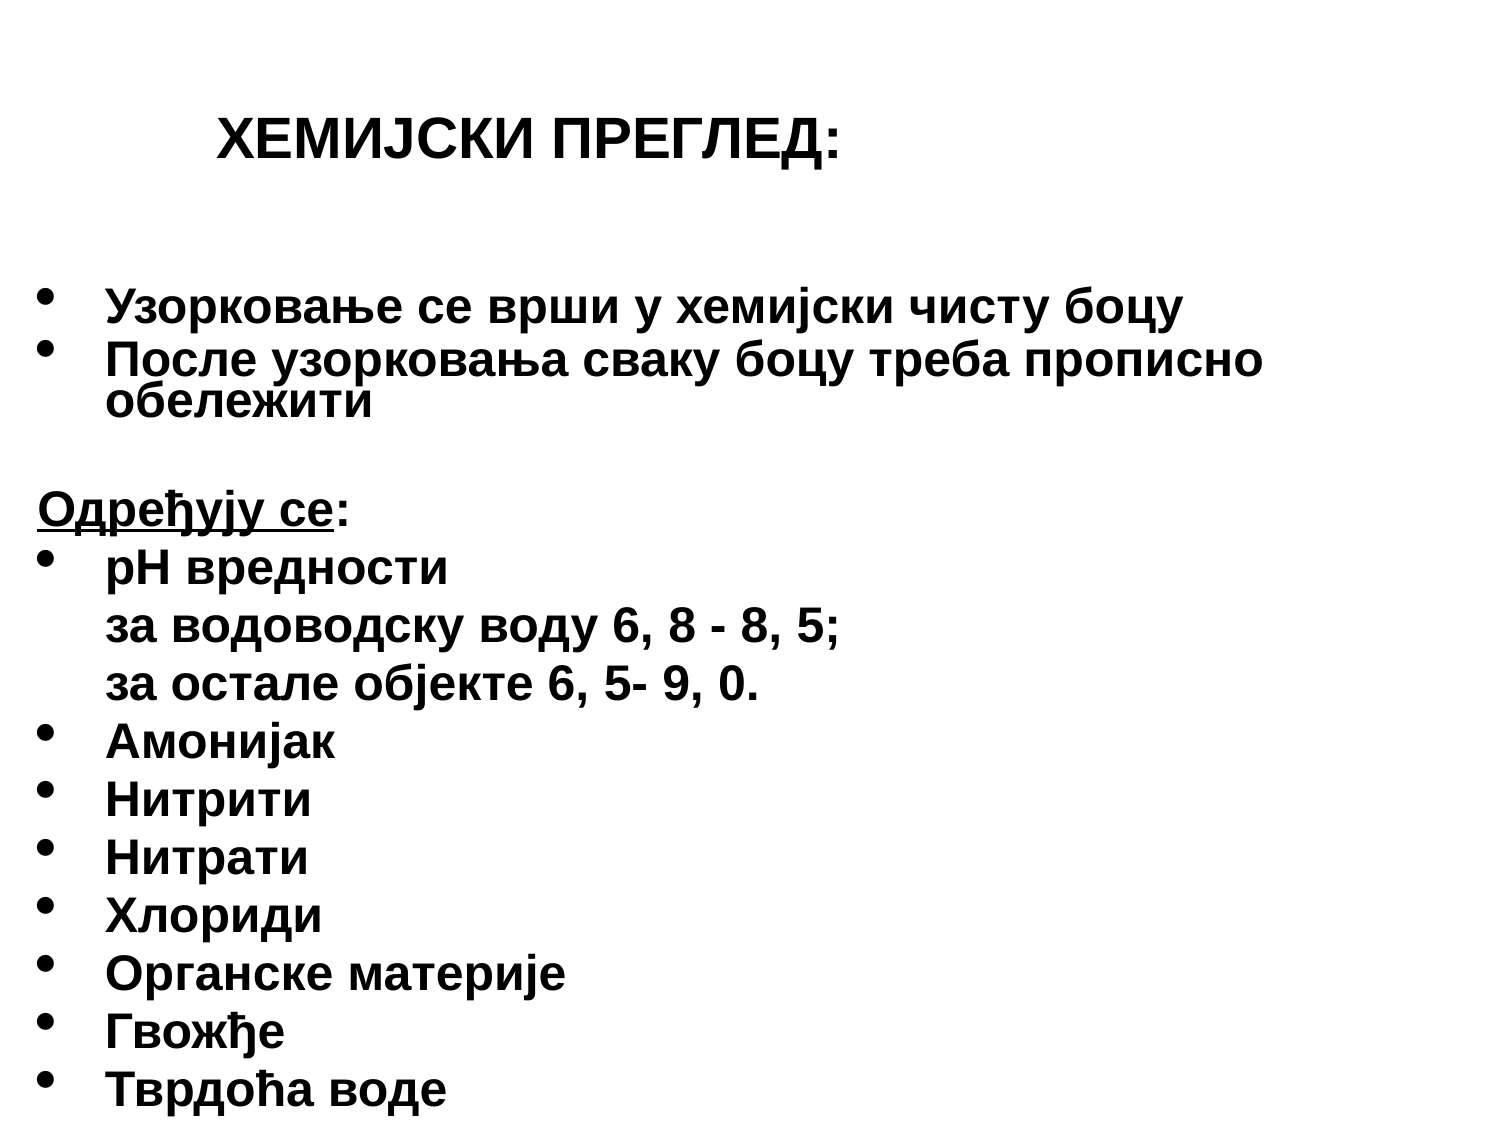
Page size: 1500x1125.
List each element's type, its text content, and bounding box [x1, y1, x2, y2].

list ХЕМИЈСКИ ПРЕГЛЕД: Узорковање се врши у хемијски чисту боцу После узорковања сваку боцу треба прописно обележити Одређују се: pH вредности за водоводску воду 6, 8 - 8, 5; за остале објекте 6, 5- 9, 0. Амонијак Нитрити Нитрати Хлориди Органске материје Гвожђе Тврдоћа воде [0, 39, 1500, 1125]
